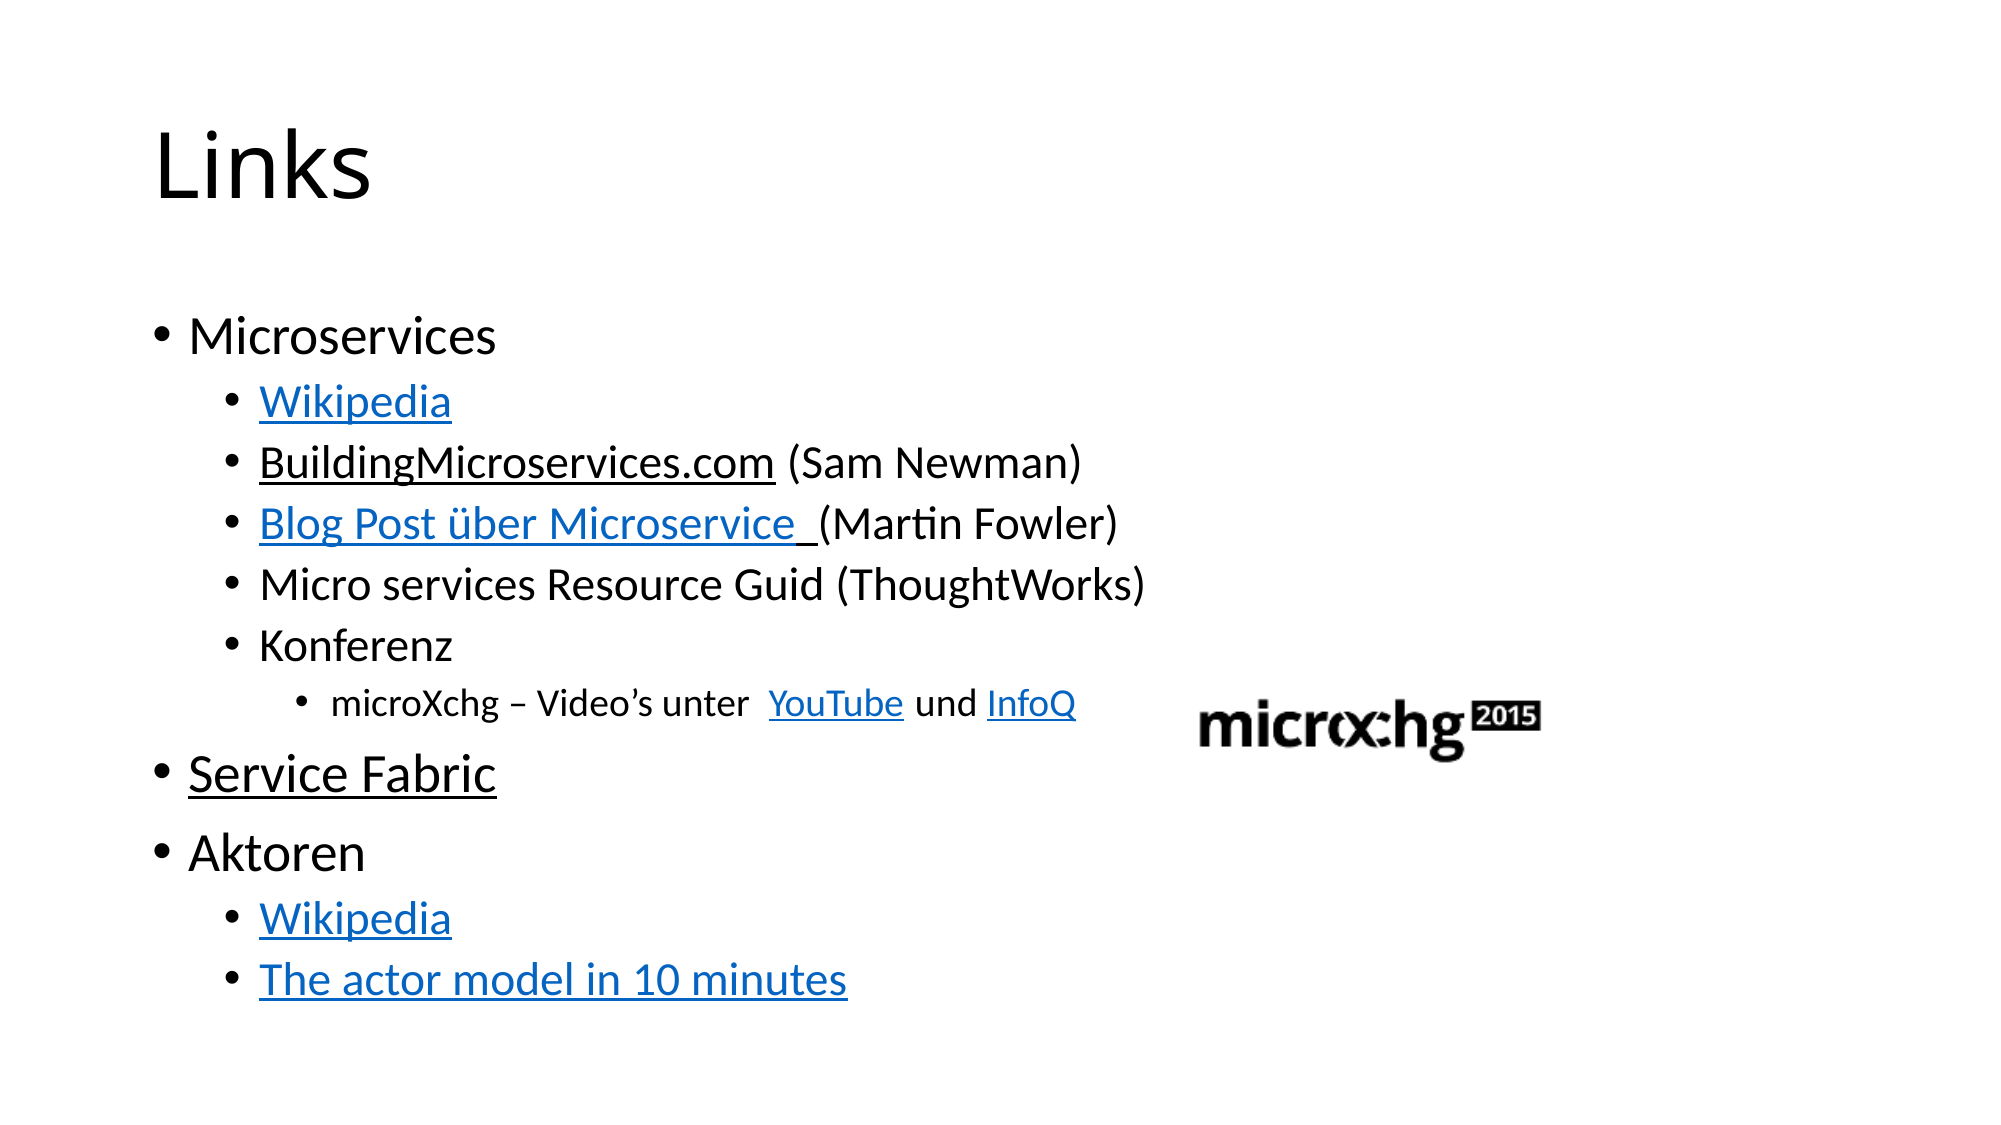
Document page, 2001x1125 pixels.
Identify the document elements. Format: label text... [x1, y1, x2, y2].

list Microservices Wikipedia BuildingMicroservices.com (Sam Newman) Blog Post über Microservice (Martin Fowler) Micro services Resource Guid (ThoughtWorks) Konferenz microXchg – Video’s unter YouTube und InfoQ Service Fabric Aktoren Wikipedia The actor model in 10 minutes [137, 299, 1863, 1014]
picture [1186, 693, 1549, 769]
title Links [137, 59, 1863, 278]
